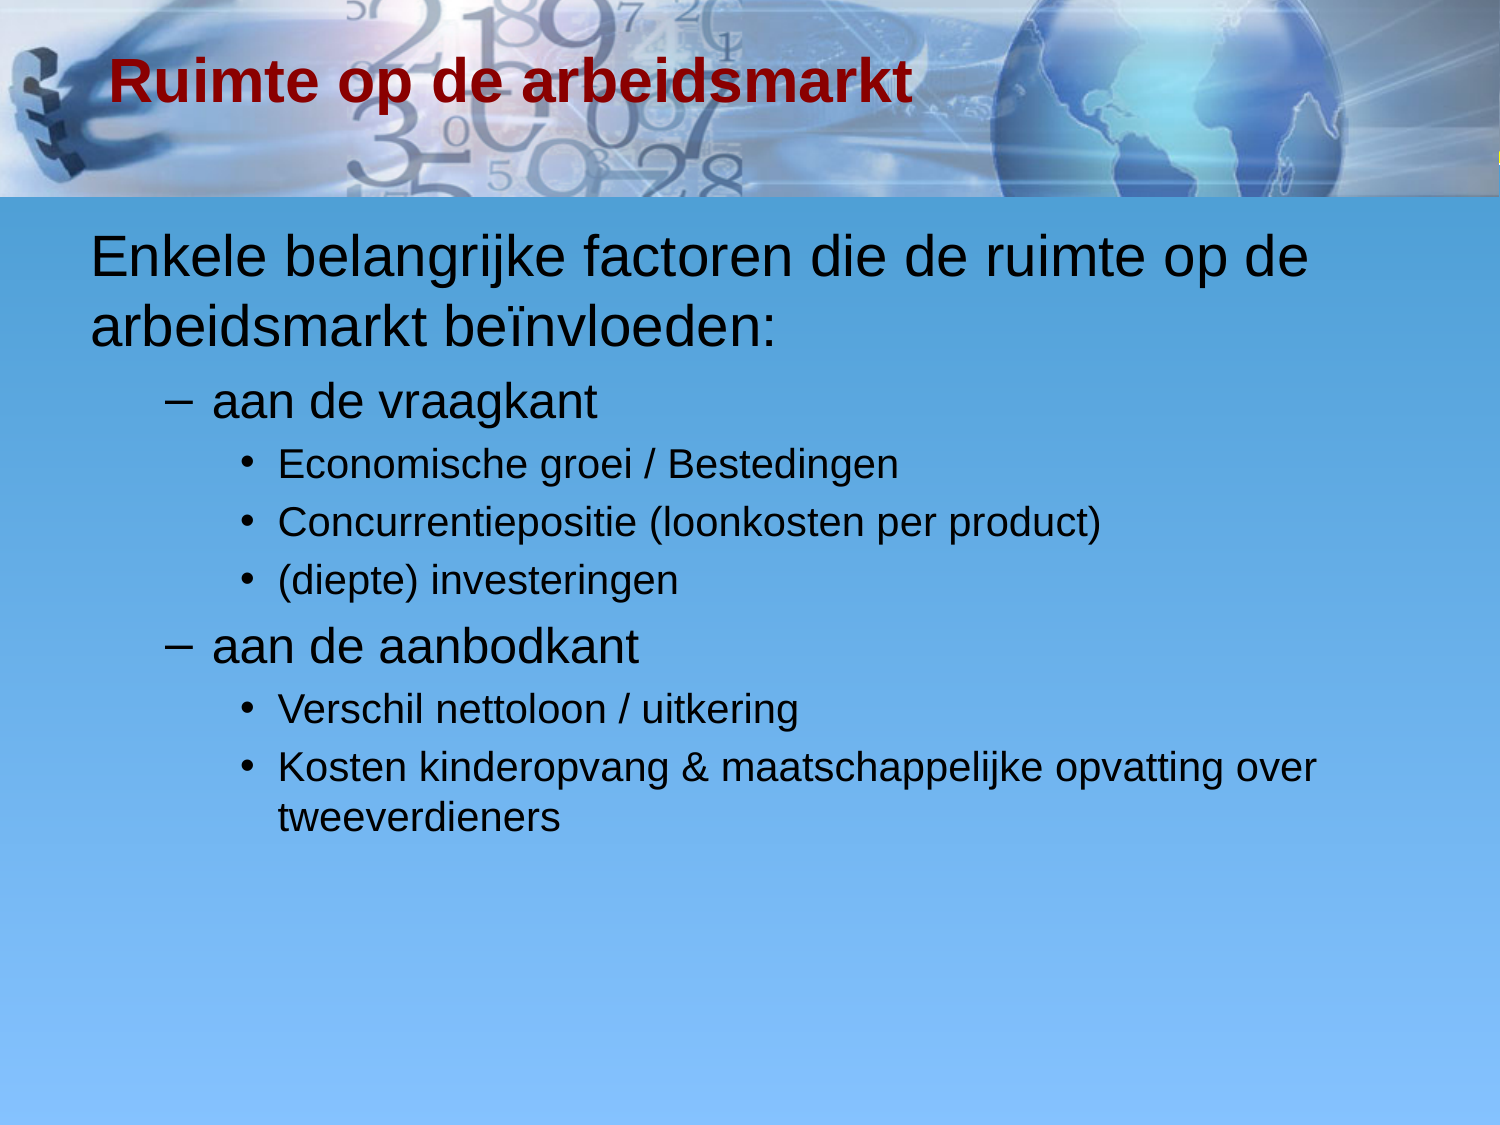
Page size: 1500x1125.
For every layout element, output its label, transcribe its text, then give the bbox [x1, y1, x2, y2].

picture [0, 0, 1500, 197]
list Enkele belangrijke factoren die de ruimte op de arbeidsmarkt beïnvloeden: aan de vraagkant Economische groei / Bestedingen Concurrentiepositie (loonkosten per product) (diepte) investeringen aan de aanbodkant Verschil nettoloon / uitkering Kosten kinderopvang & maatschappelijke opvatting over tweeverdieners [74, 210, 1426, 1055]
title Ruimte op de arbeidsmarkt [93, 34, 1121, 120]
